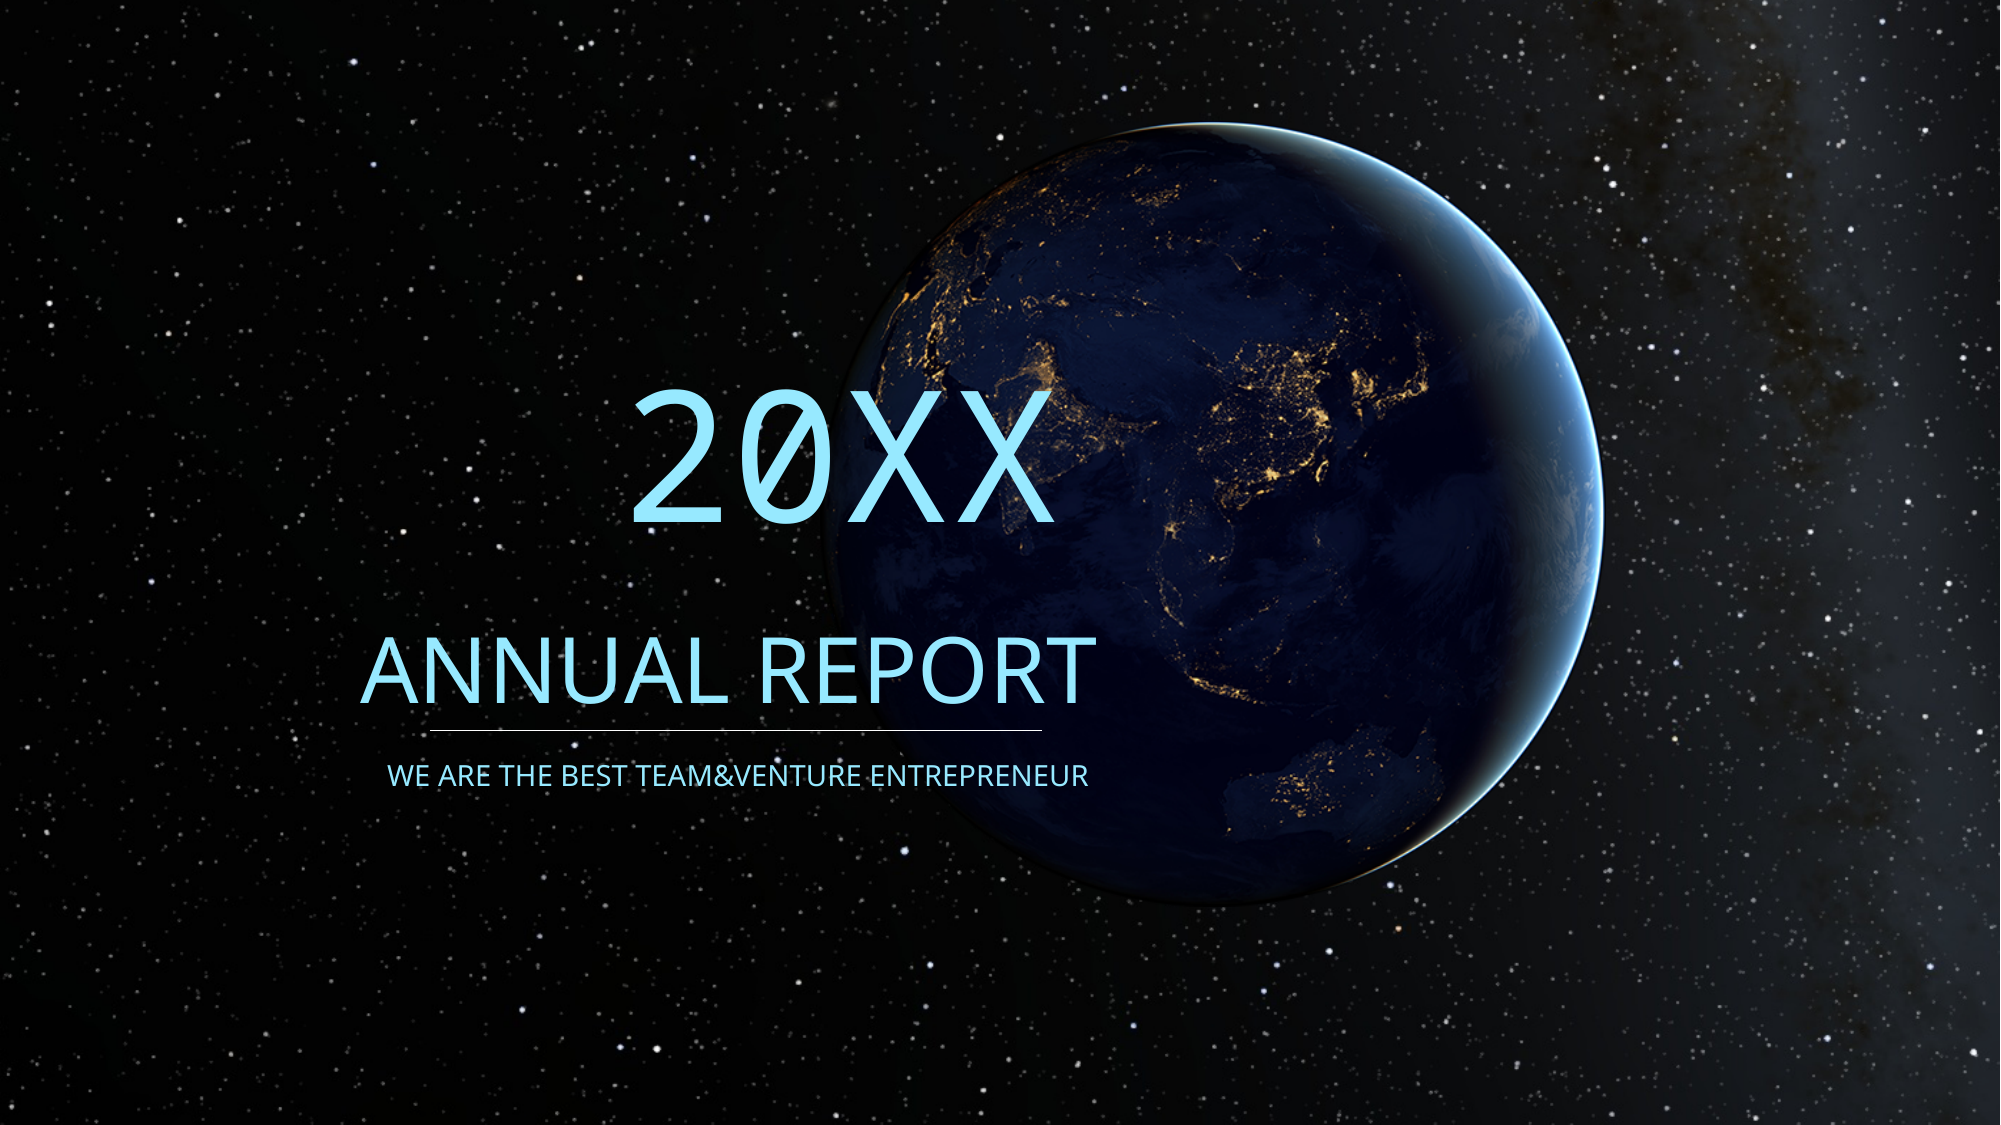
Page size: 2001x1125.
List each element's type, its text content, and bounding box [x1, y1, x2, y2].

text_box WE ARE THE BEST TEAM&VENTURE ENTREPRENEUR [372, 749, 820, 800]
text_box ANNUAL REPORT [344, 603, 820, 729]
picture [0, 0, 2000, 1125]
text_box 20XX [606, 331, 820, 567]
